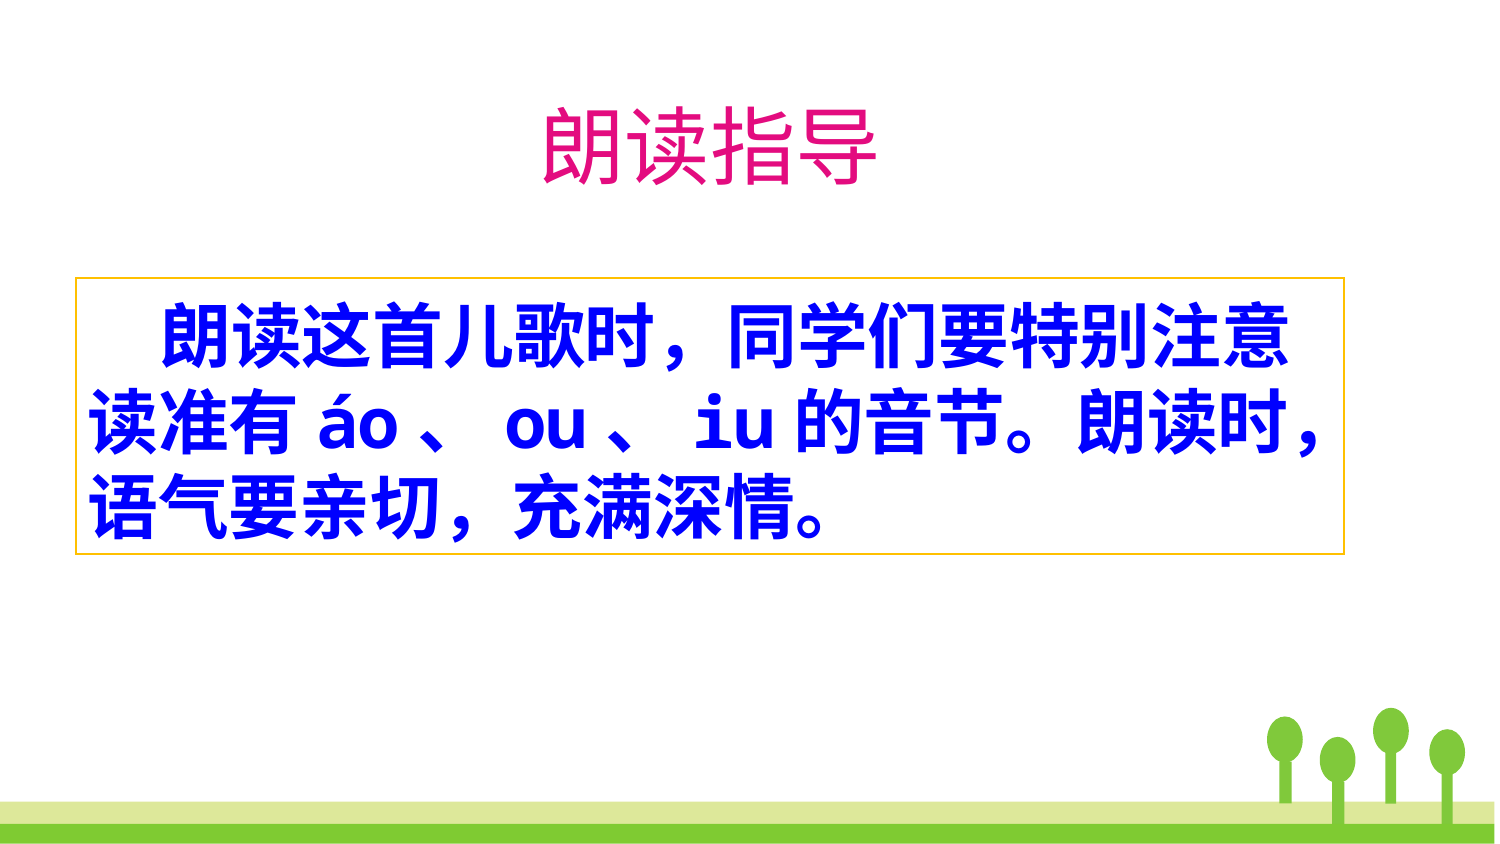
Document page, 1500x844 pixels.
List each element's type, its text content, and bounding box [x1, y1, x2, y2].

text_box 朗读指导 [508, 87, 913, 202]
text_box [0, 707, 1495, 844]
text_box 朗读这首儿歌时，同学们要特别注意读准有áo、ou、iu的音节。朗读时，语气要亲切，充满深情。 [75, 277, 1345, 555]
